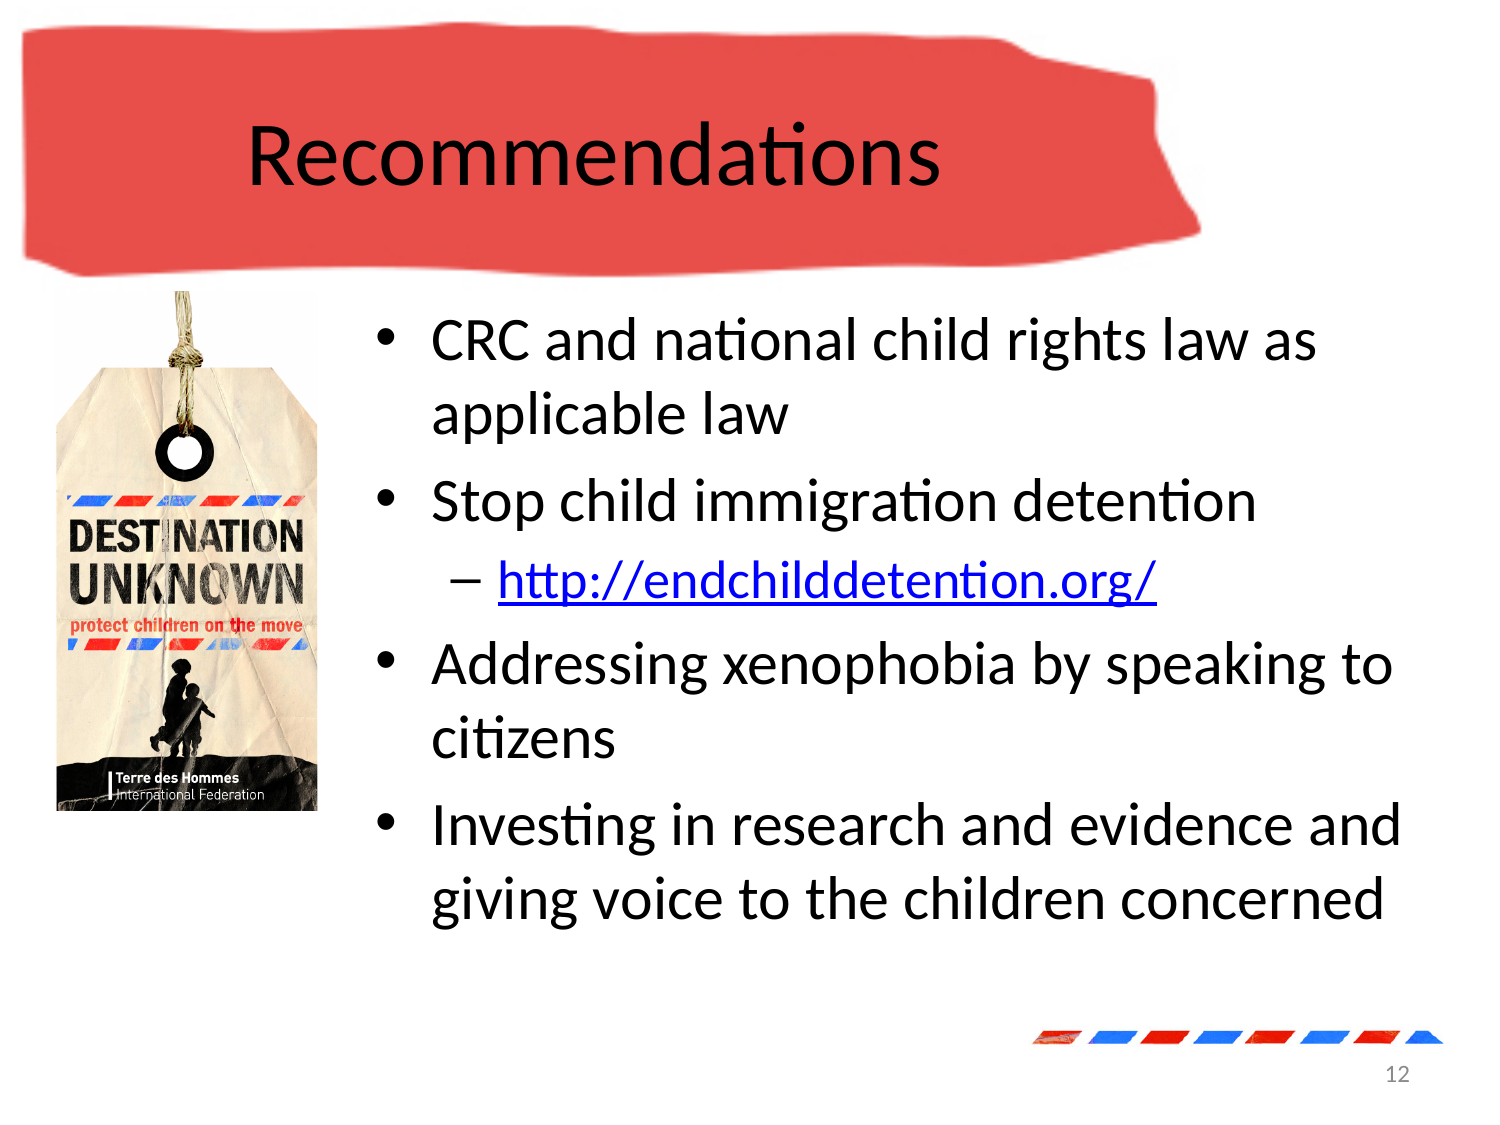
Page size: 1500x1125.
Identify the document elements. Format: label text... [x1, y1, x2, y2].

list CRC and national child rights law as applicable law Stop child immigration detention http://endchilddetention.org/ Addressing xenophobia by speaking to citizens Investing in research and evidence and giving voice to the children concerned [360, 290, 1425, 1005]
picture [1028, 1019, 1447, 1059]
title Recommendations [41, 55, 1149, 243]
slide_number 12 [1074, 1042, 1425, 1103]
picture [17, 5, 1258, 811]
